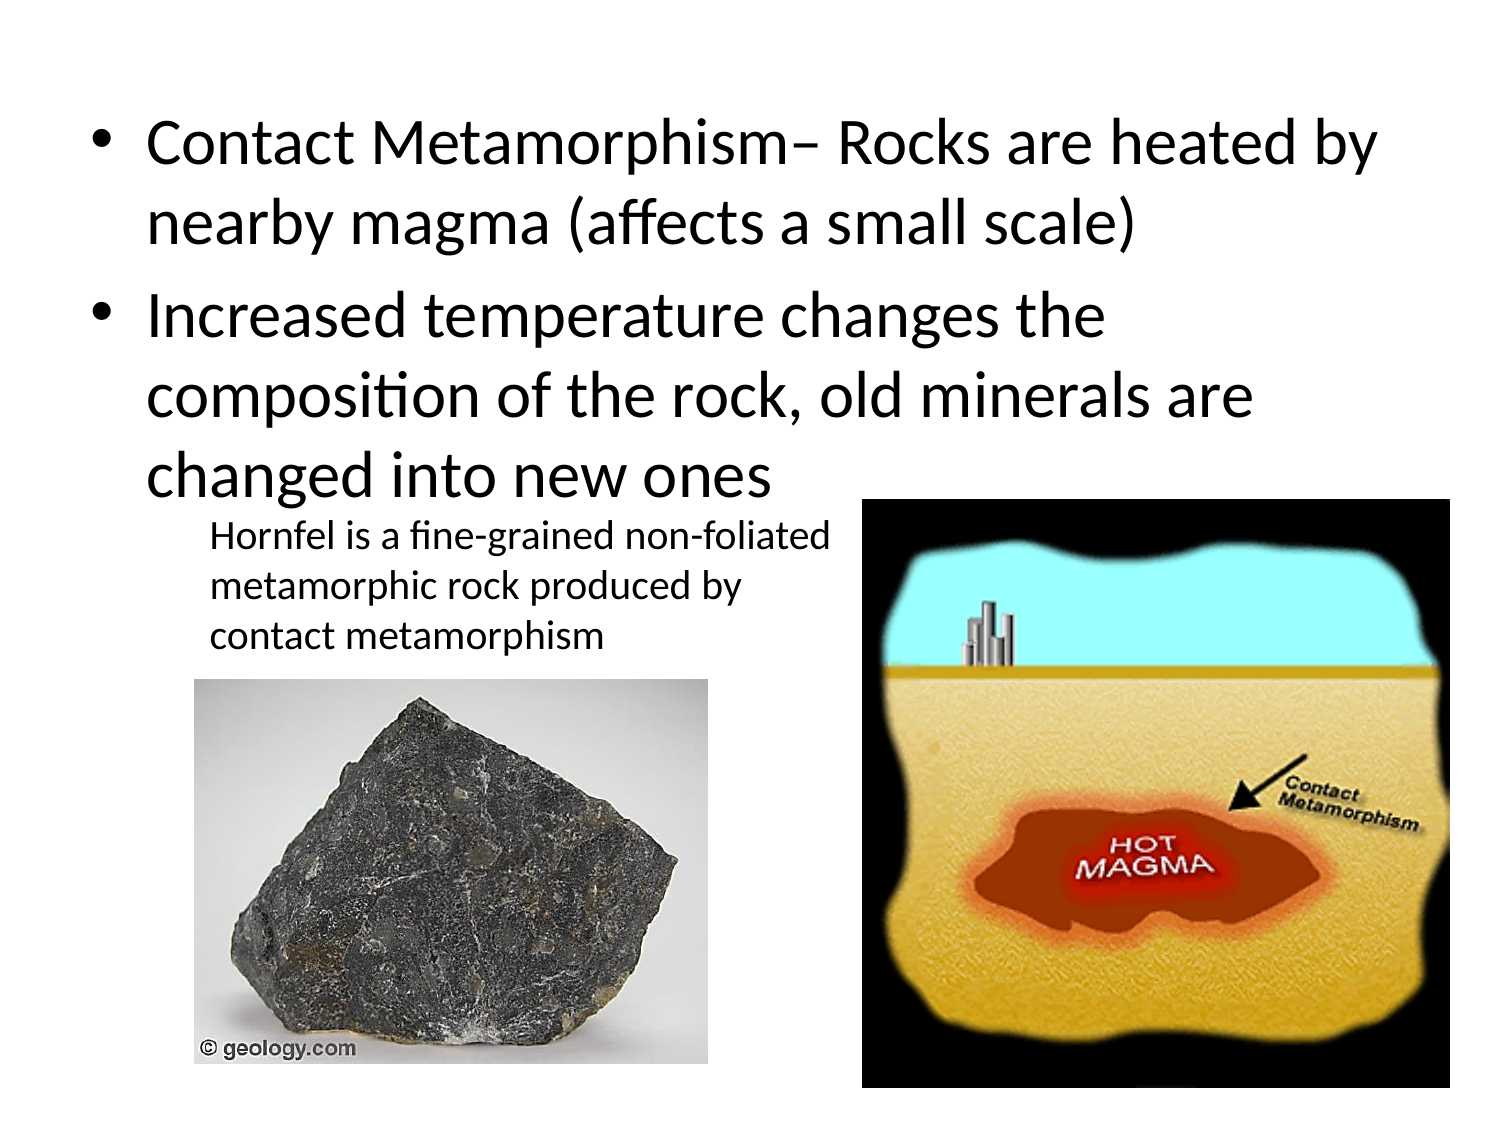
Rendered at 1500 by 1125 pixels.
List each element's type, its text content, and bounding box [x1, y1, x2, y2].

picture [862, 499, 1451, 1088]
text_box Hornfel is a fine-grained non-foliated metamorphic rock produced by contact metamorphism [194, 500, 860, 665]
list Contact Metamorphism– Rocks are heated by nearby magma (affects a small scale) Increased temperature changes the composition of the rock, old minerals are changed into new ones [75, 90, 1425, 1071]
picture [194, 679, 708, 1065]
